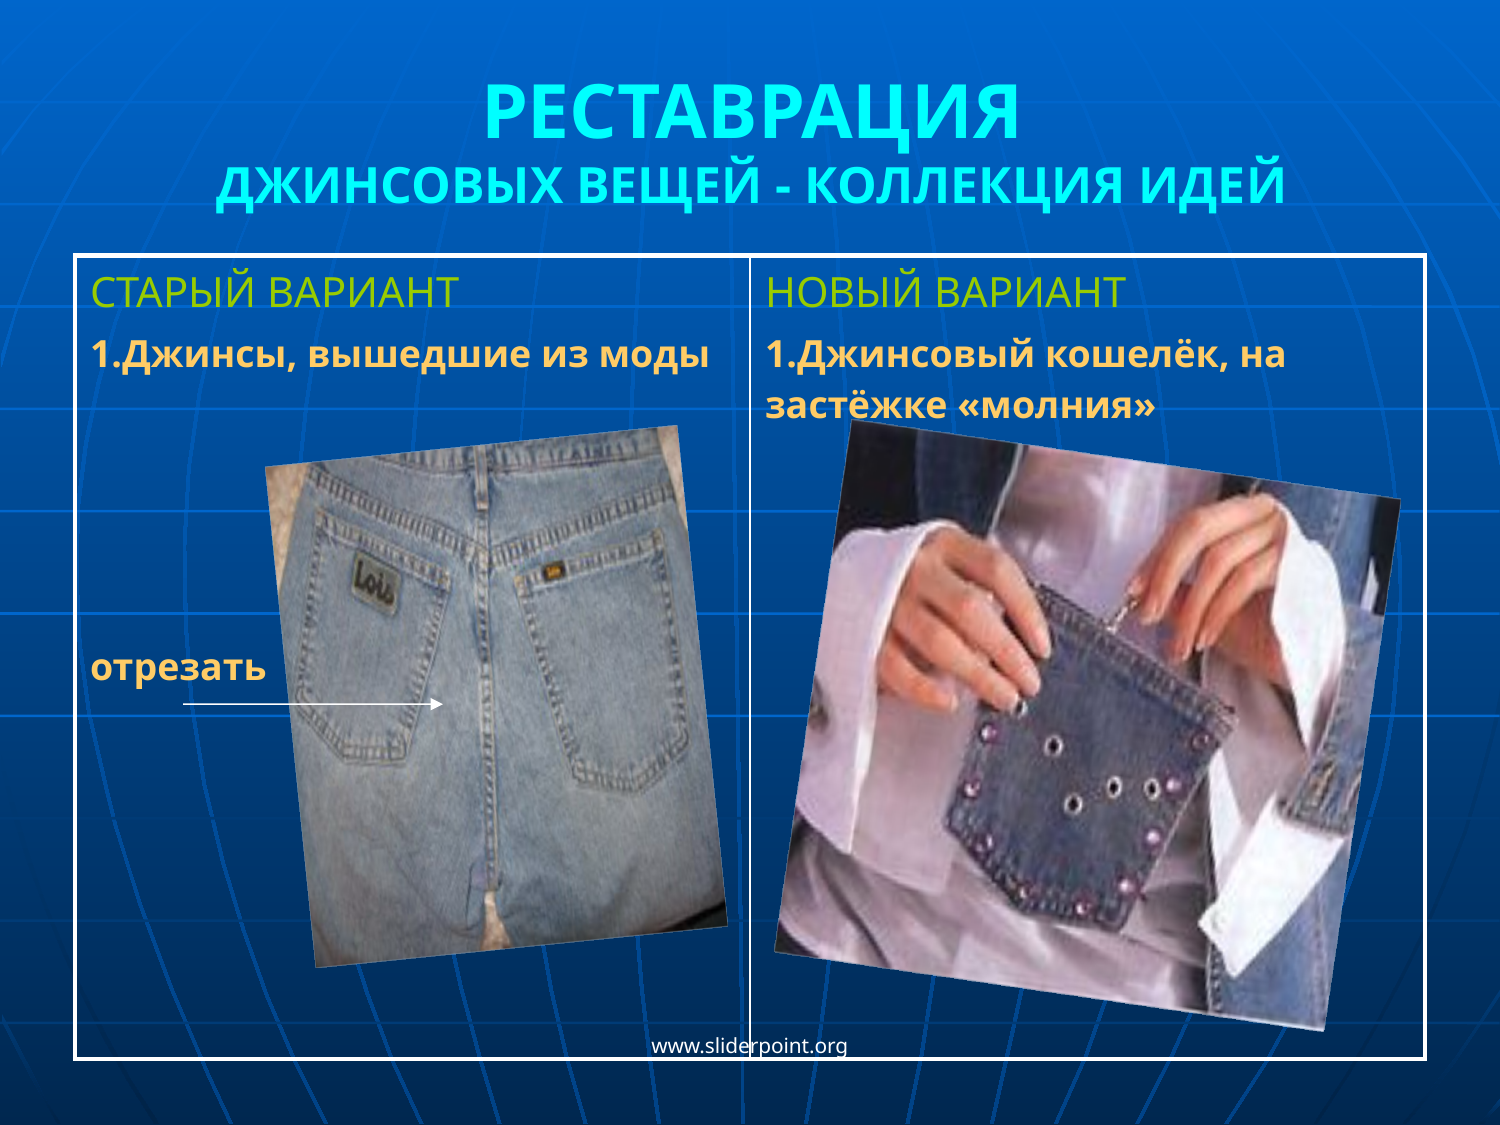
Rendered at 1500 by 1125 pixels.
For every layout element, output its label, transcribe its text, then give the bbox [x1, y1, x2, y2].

table_header НОВЫЙ ВАРИАНТ 1.Джинсовый кошелёк, на застёжке «молния» [751, 258, 1423, 1057]
picture [775, 420, 1400, 1030]
table_header СТАРЫЙ ВАРИАНТ 1.Джинсы, вышедшие из моды отрезать [77, 258, 749, 1057]
title РЕСТАВРАЦИЯ ДЖИНСОВЫХ ВЕЩЕЙ - КОЛЛЕКЦИЯ ИДЕЙ [76, 0, 1428, 188]
footer www.sliderpoint.org [512, 1024, 988, 1101]
picture [266, 426, 727, 967]
